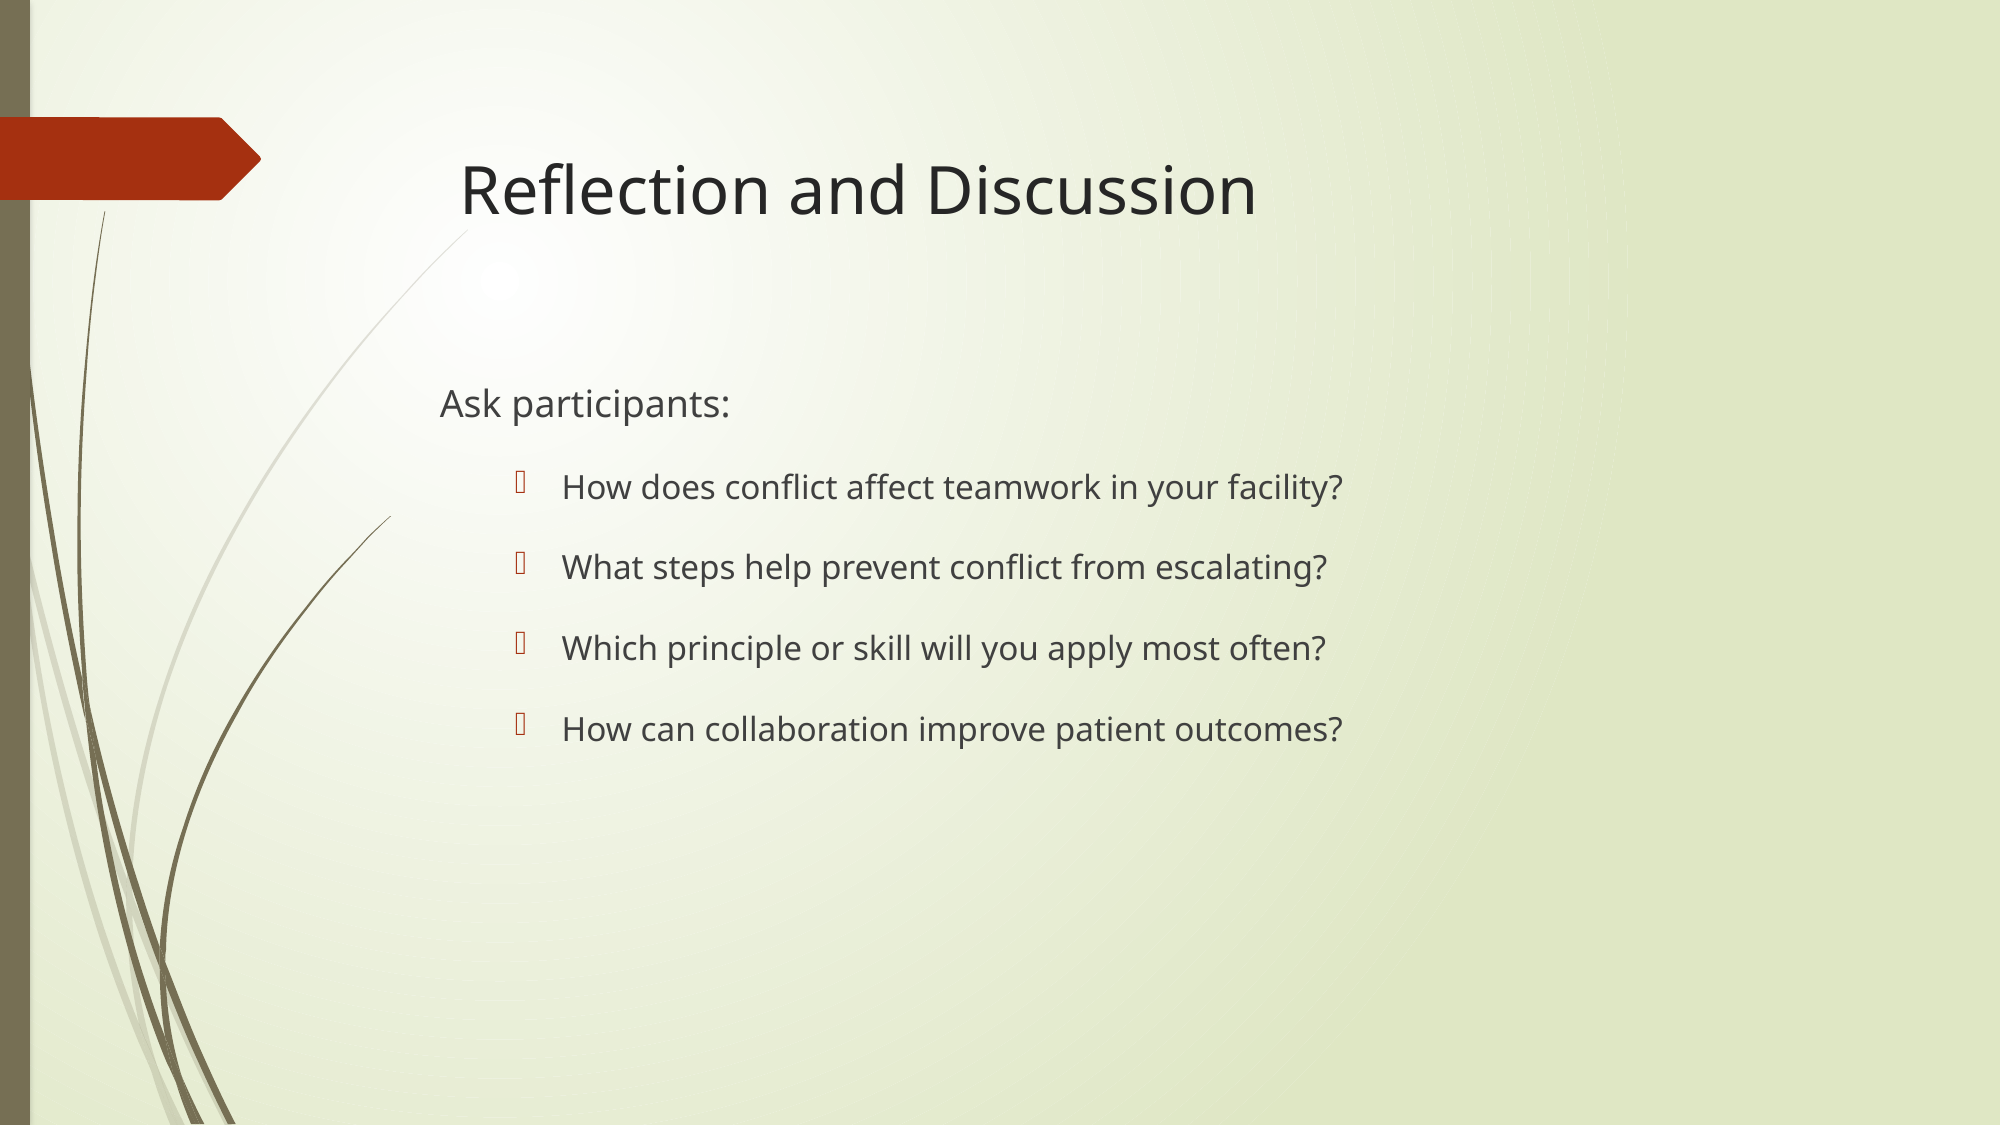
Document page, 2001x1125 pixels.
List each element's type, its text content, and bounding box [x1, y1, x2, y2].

list Ask participants: How does conflict affect teamwork in your facility? What steps help prevent conflict from escalating? Which principle or skill will you apply most often? How can collaboration improve patient outcomes? [424, 350, 1888, 970]
title Reflection and Discussion [129, 139, 1591, 350]
